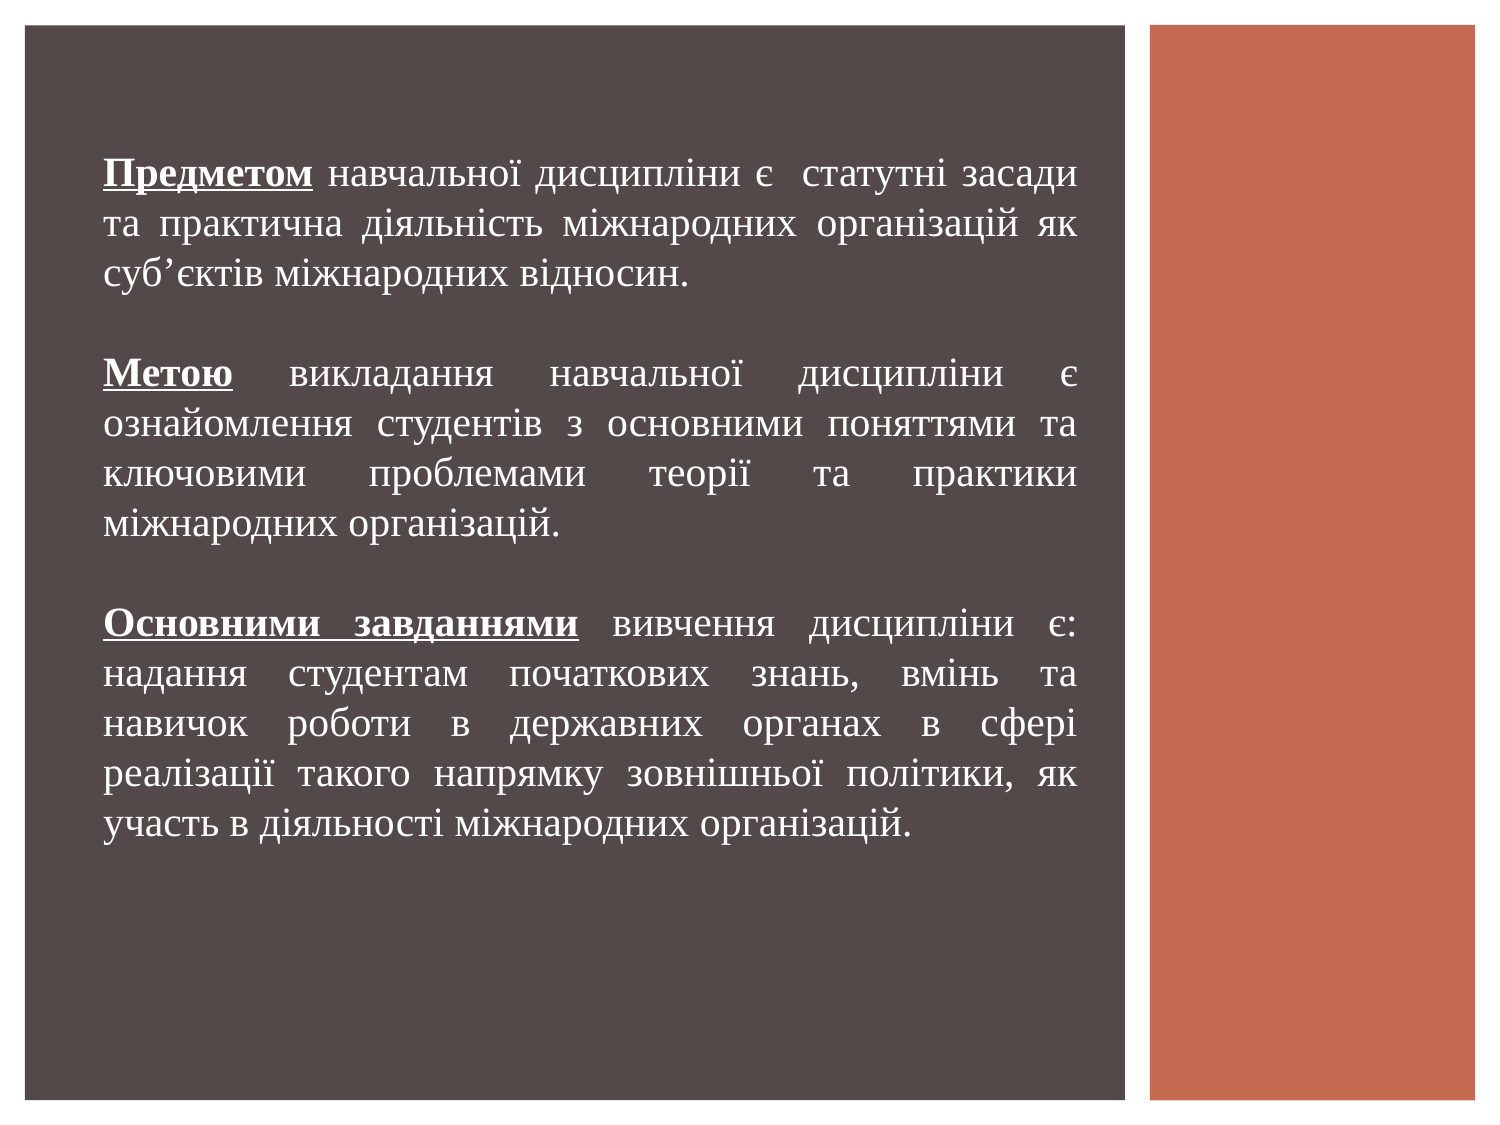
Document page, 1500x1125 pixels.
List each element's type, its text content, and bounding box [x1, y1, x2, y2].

text_box Предметом навчальної дисципліни є статутні засади та практична діяльність міжнародних організацій як суб’єктів міжнародних відносин. Метою викладання навчальної дисципліни є ознайомлення студентів з основними поняттями та ключовими проблемами теорії та практики міжнародних організацій. Основними завданнями вивчення дисципліни є: надання студентам початкових знань, вмінь та навичок роботи в державних органах в сфері реалізації такого напрямку зовнішньої політики, як участь в діяльності міжнародних організацій. [88, 137, 1093, 853]
